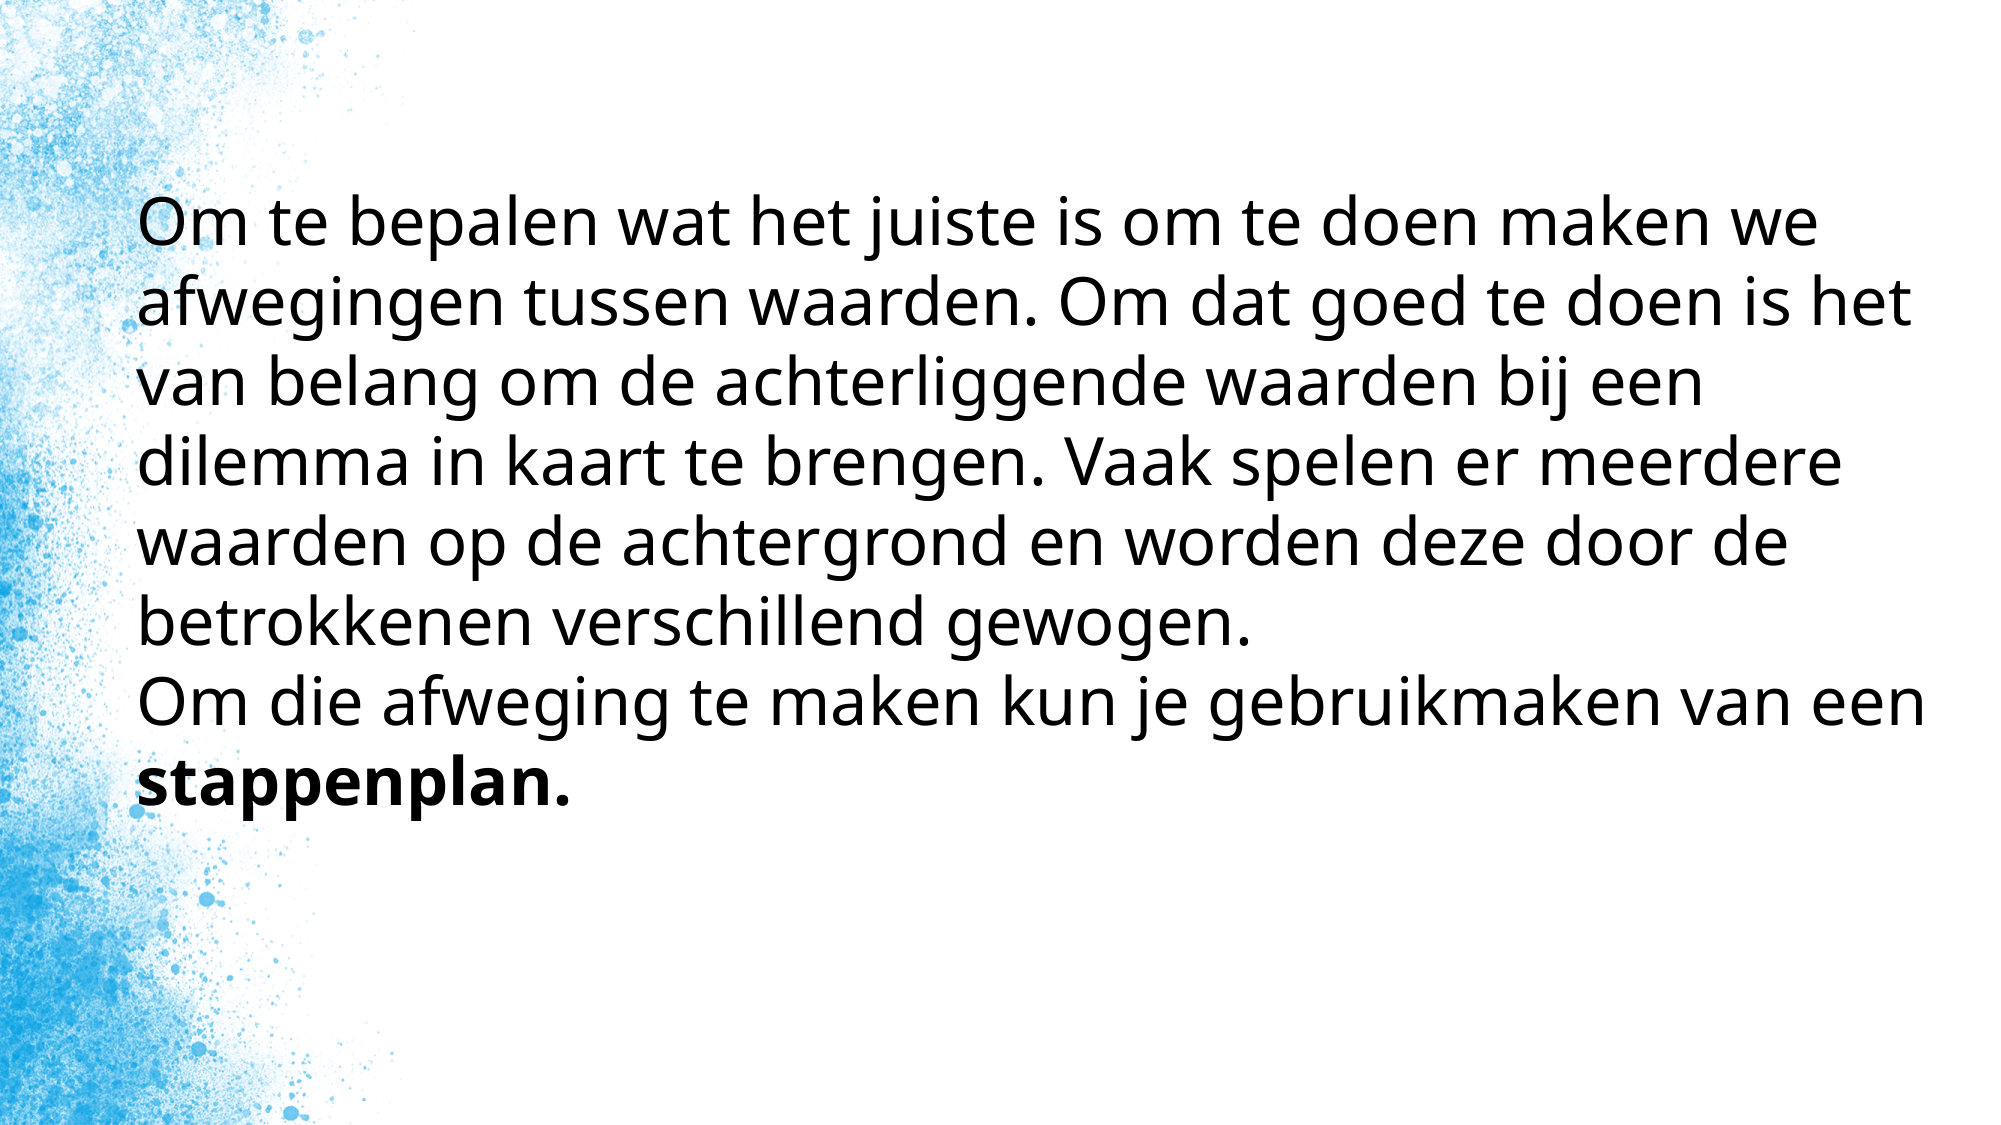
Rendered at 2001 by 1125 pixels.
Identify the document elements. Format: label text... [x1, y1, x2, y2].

picture [0, 0, 415, 1125]
title Om te bepalen wat het juiste is om te doen maken we afwegingen tussen waarden. Om dat goed te doen is het van belang om de achterliggende waarden bij een dilemma in kaart te brengen. Vaak spelen er meerdere waarden op de achtergrond en worden deze door de betrokkenen verschillend gewogen. Om die afweging te maken kun je gebruikmaken van een stappenplan. [136, 562, 2001, 918]
